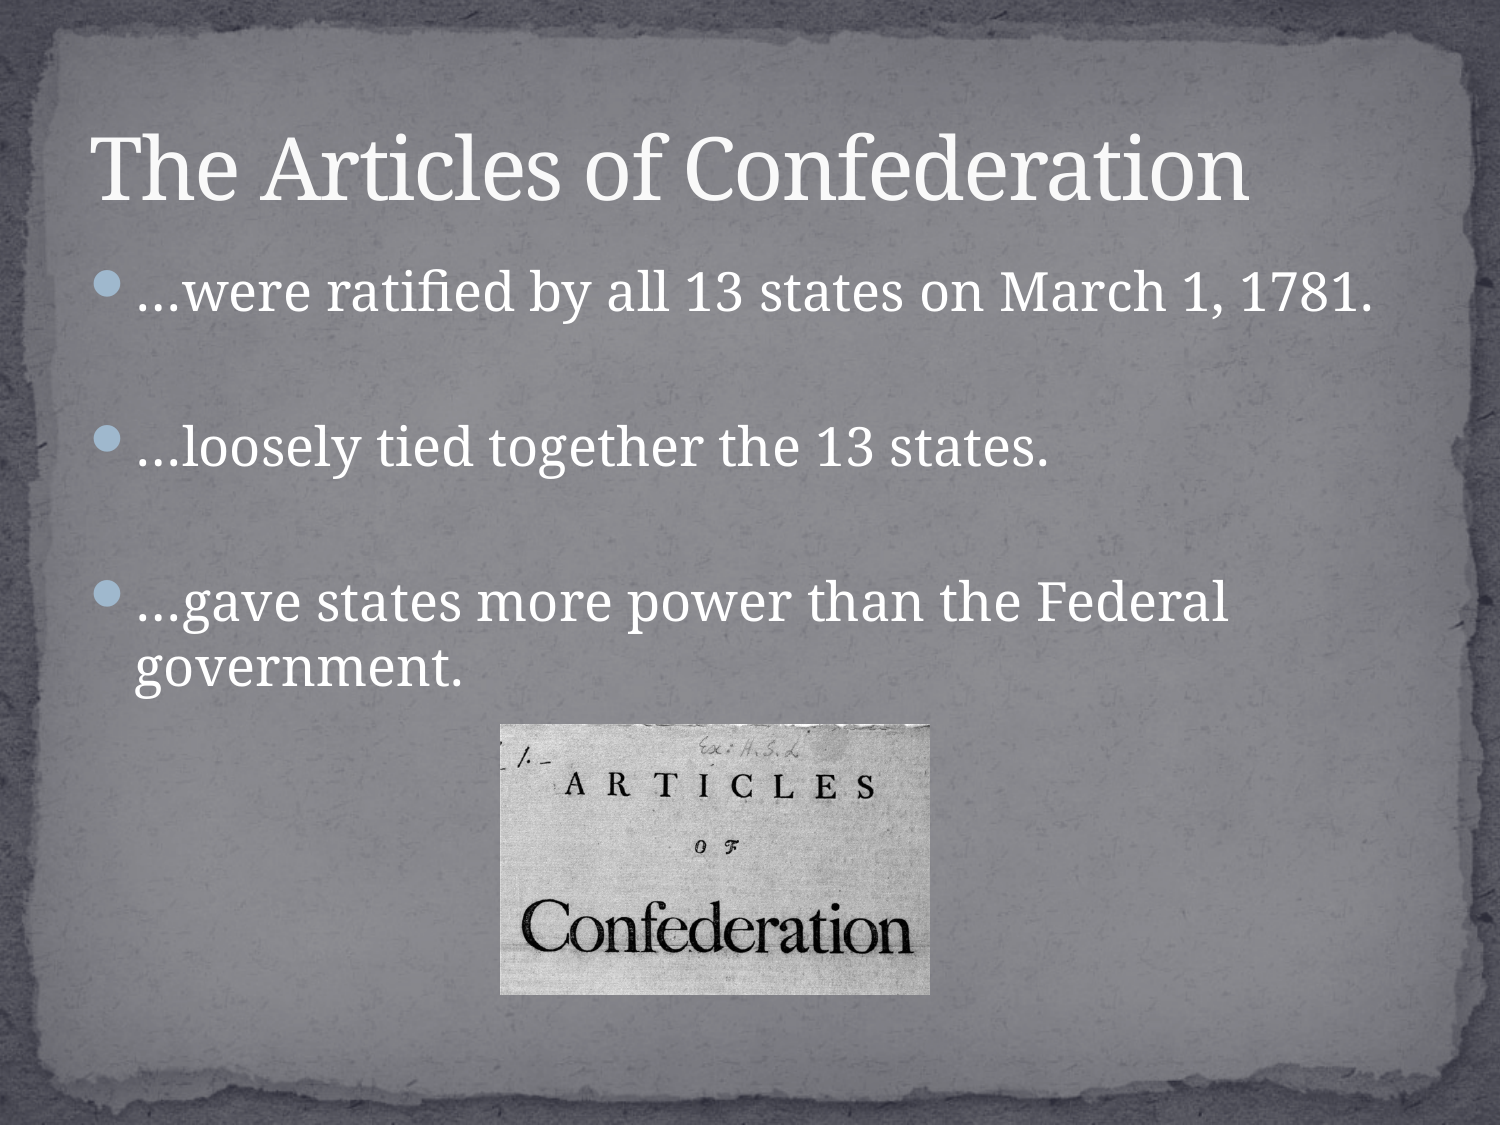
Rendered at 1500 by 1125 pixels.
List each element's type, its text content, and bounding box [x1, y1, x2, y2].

title The Articles of Confederation [74, 24, 1425, 225]
list …were ratified by all 13 states on March 1, 1781. …loosely tied together the 13 states. …gave states more power than the Federal government. [75, 249, 1425, 1000]
picture [500, 724, 930, 995]
